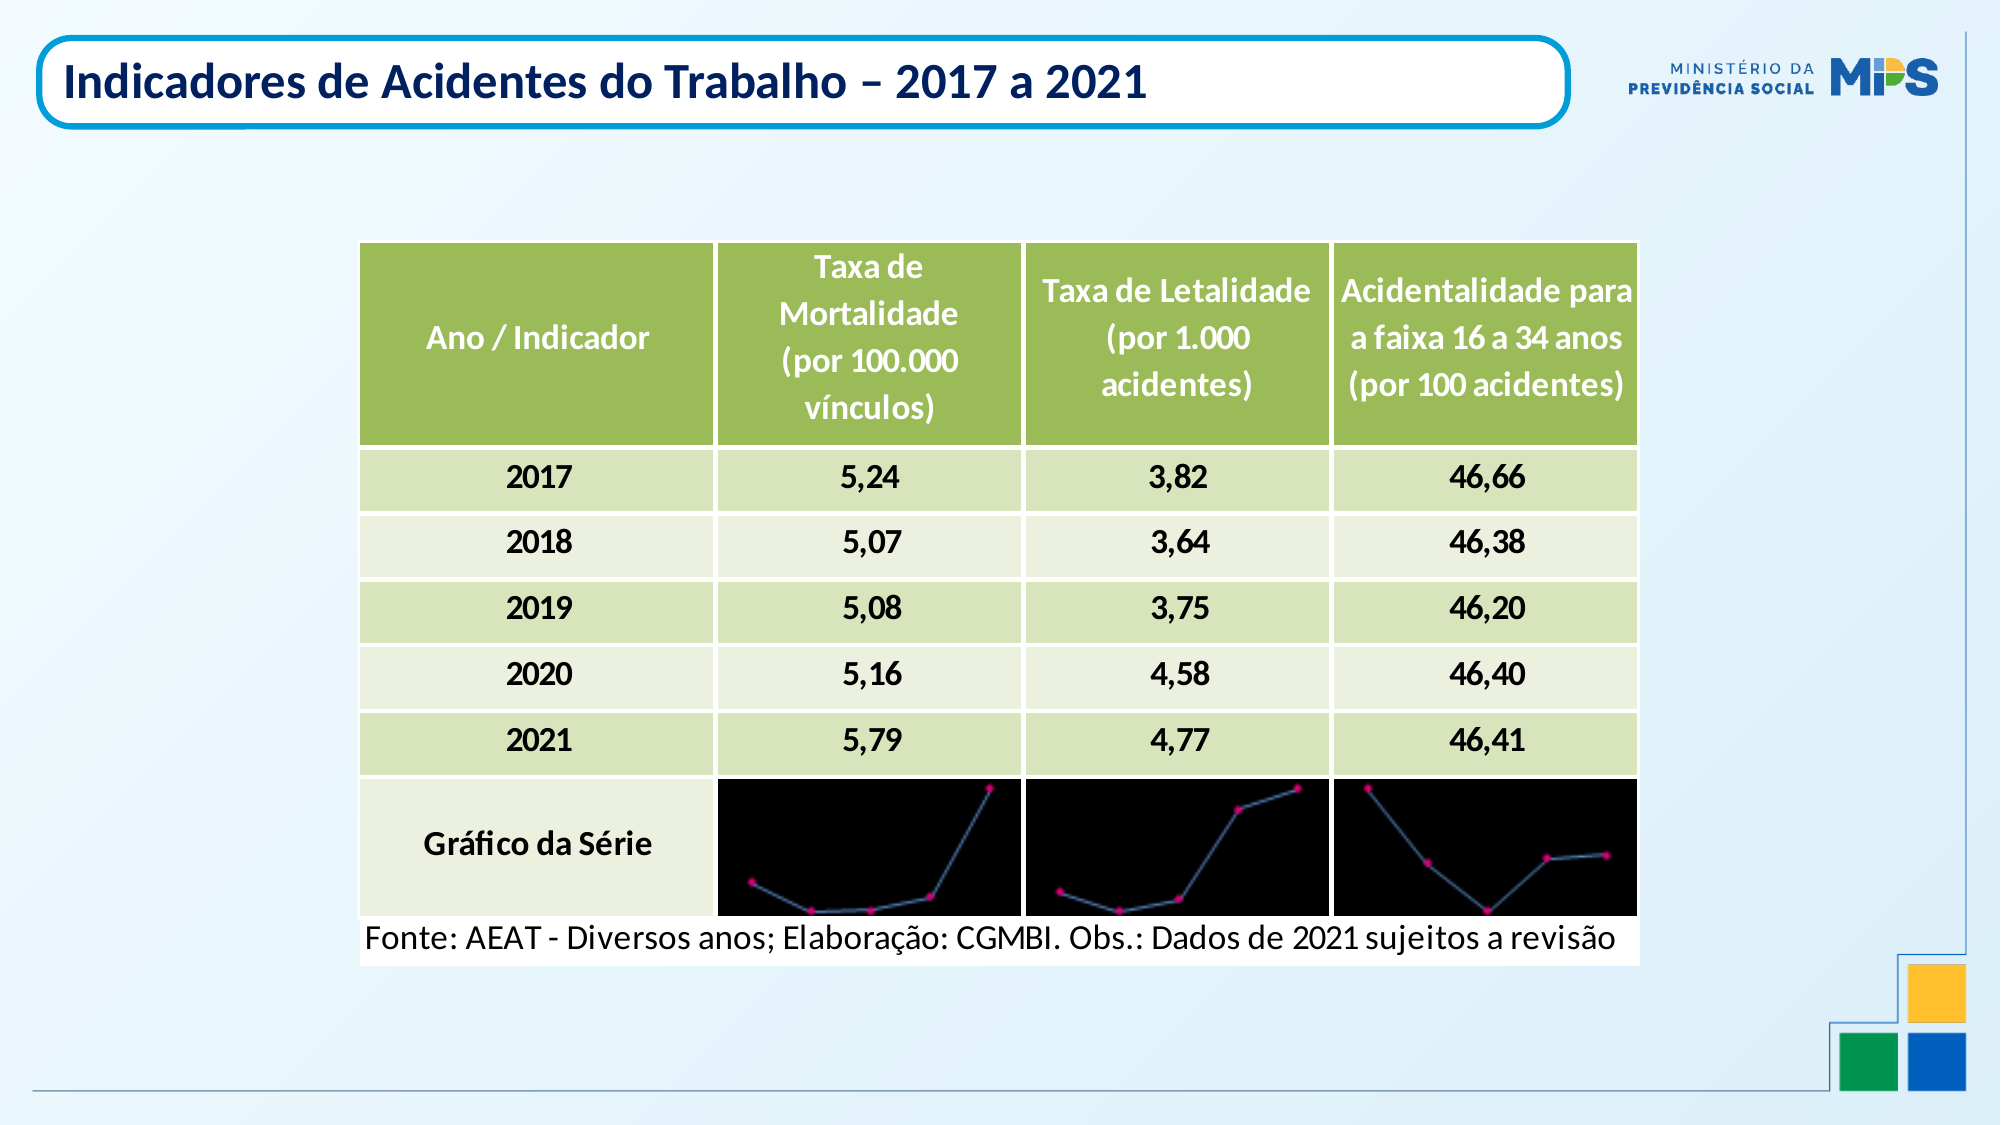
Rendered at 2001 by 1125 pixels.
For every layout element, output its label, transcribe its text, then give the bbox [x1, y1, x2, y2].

picture [0, 0, 2000, 1125]
text_box Indicadores de Acidentes do Trabalho – 2017 a 2021 [37, 35, 1570, 129]
